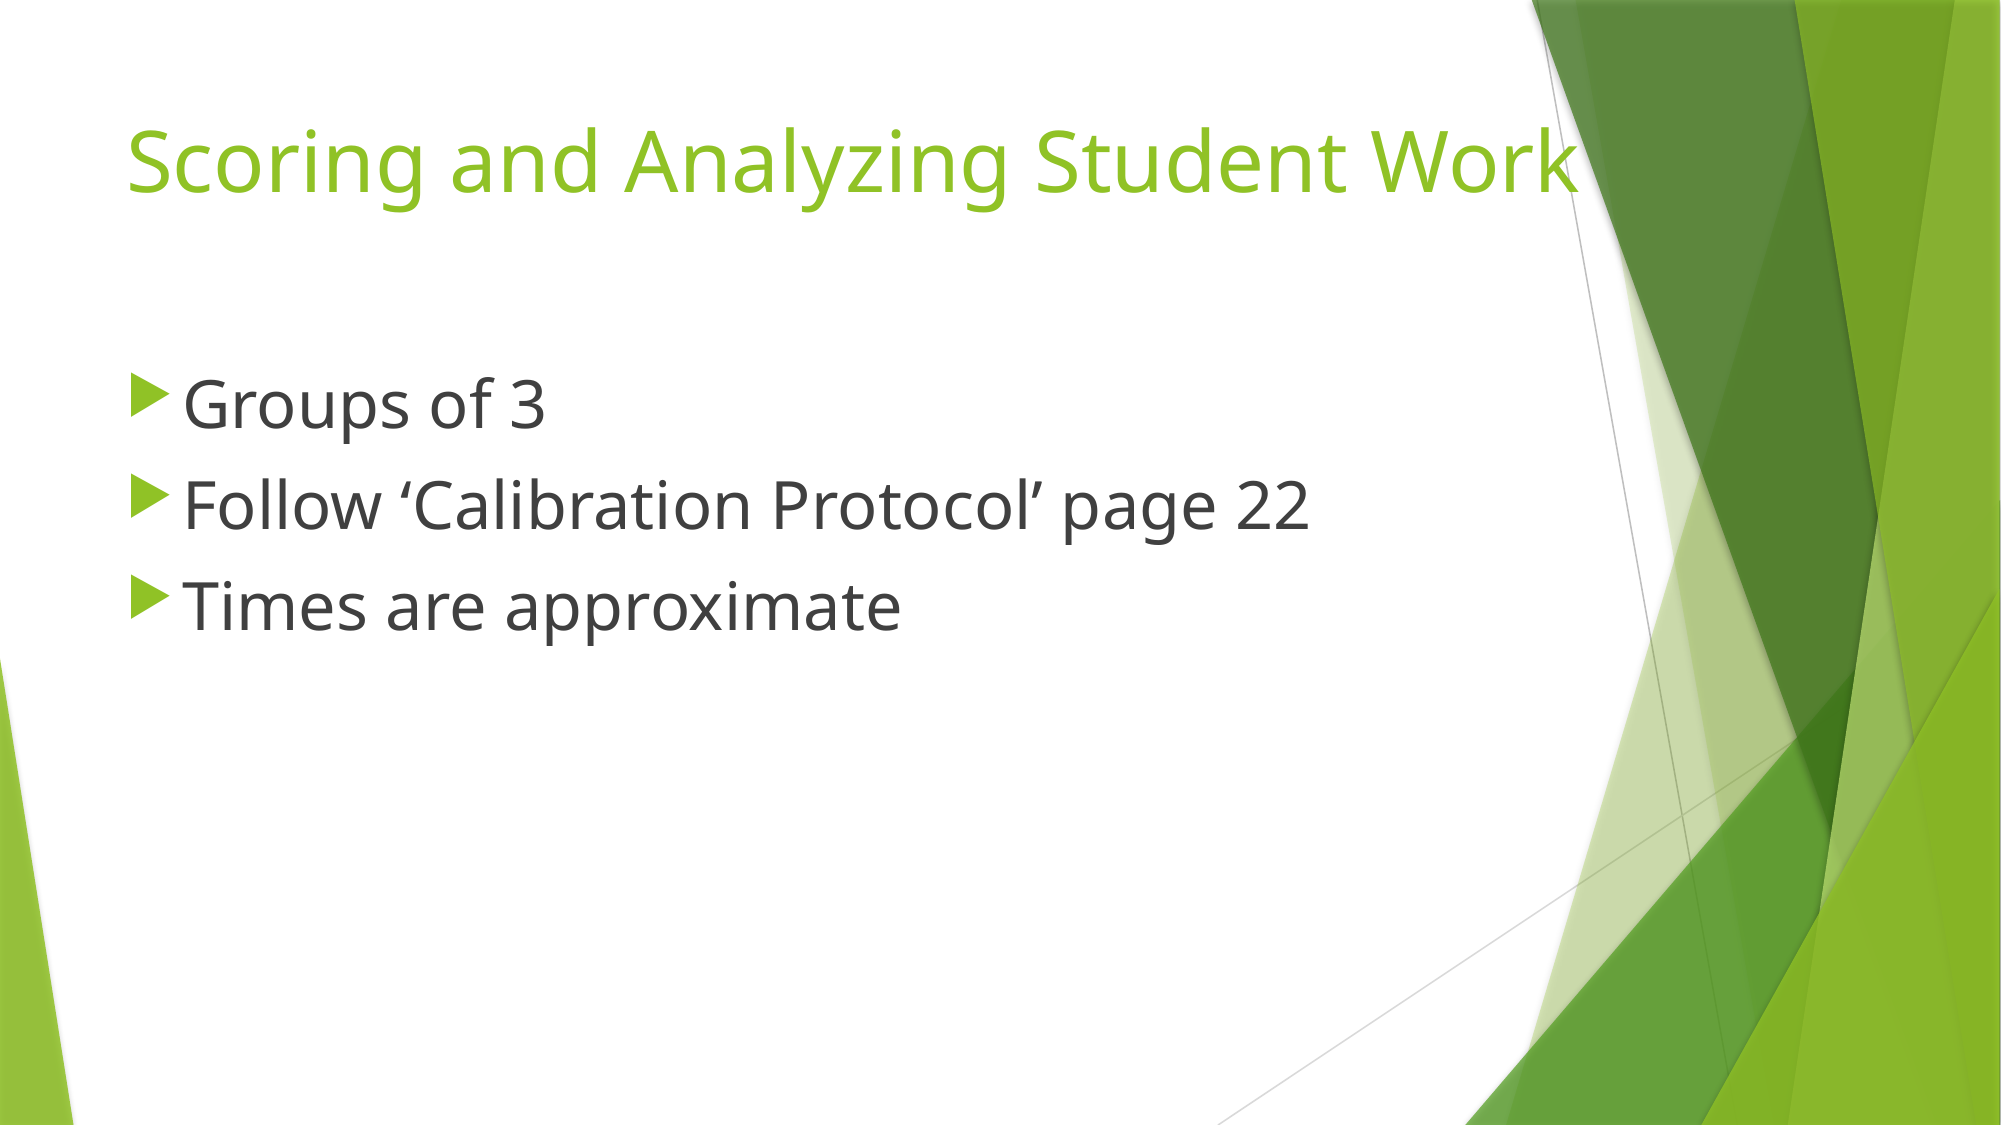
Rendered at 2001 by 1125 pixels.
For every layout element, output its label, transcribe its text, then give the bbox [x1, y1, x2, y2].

title Scoring and Analyzing Student Work [111, 99, 1615, 317]
list Groups of 3 Follow ‘Calibration Protocol’ page 22 Times are approximate [111, 354, 1522, 992]
